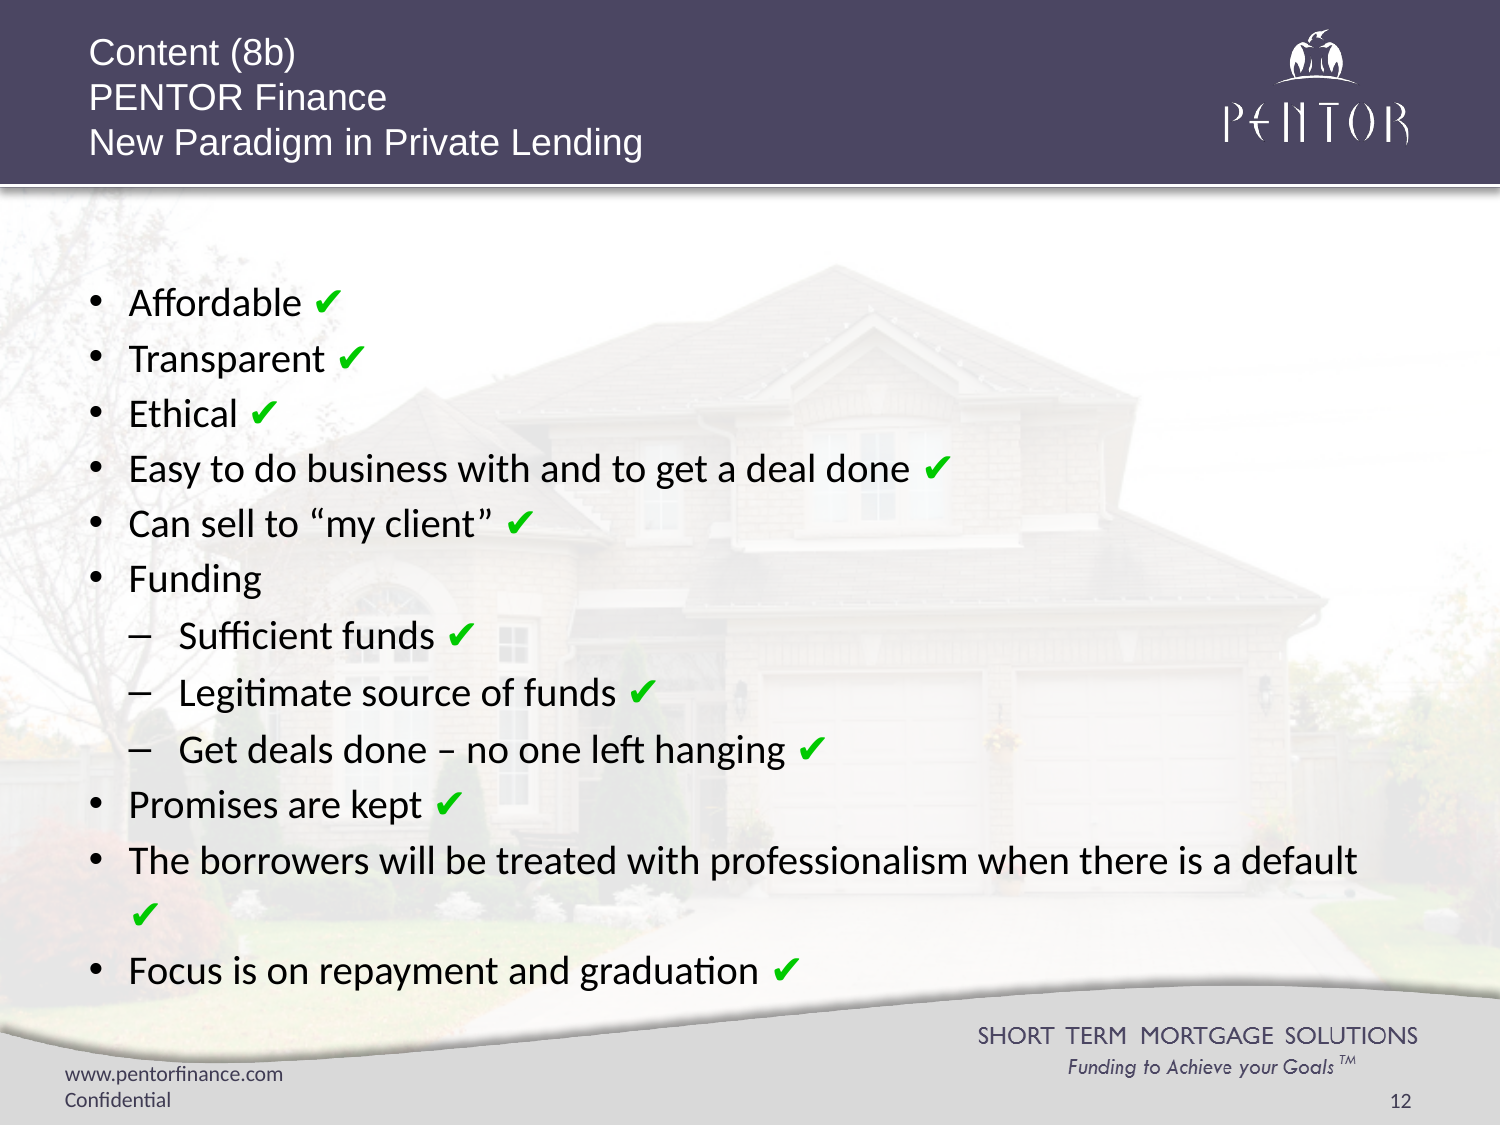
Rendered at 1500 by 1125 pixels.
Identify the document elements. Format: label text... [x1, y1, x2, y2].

picture [0, 948, 1500, 1125]
slide_number 12 [1076, 1079, 1427, 1125]
list Affordable ✔ Transparent ✔ Ethical ✔ Easy to do business with and to get a deal done ✔ Can sell to “my client” ✔ Funding Sufficient funds ✔ Legitimate source of funds ✔ Get deals done – no one left hanging ✔ Promises are kept ✔ The borrowers will be treated with professionalism when there is a default ✔ Focus is on repayment and graduation ✔ [34, 262, 1385, 1005]
title Content (8b) PENTOR Finance New Paradigm in Private Lending [73, 1, 1424, 189]
